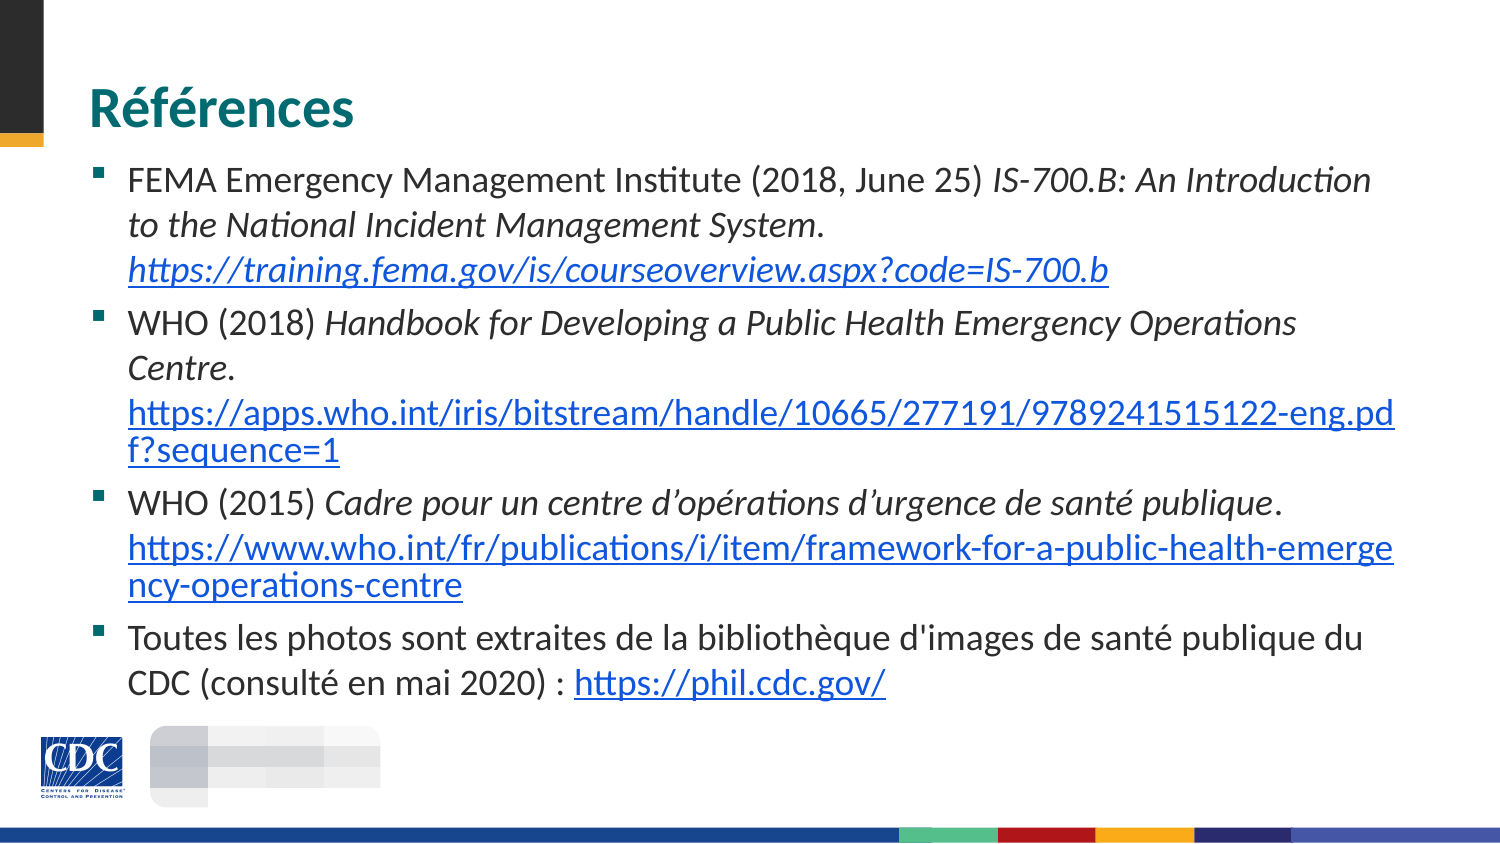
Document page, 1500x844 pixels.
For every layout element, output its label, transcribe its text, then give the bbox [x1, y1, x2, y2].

list FEMA Emergency Management Institute (2018, June 25) IS-700.B: An Introduction to the National Incident Management System. https://training.fema.gov/is/courseoverview.aspx?code=IS-700.b WHO (2018) Handbook for Developing a Public Health Emergency Operations Centre. https://apps.who.int/iris/bitstream/handle/10665/277191/9789241515122-eng.pdf?sequence=1 WHO (2015) Cadre pour un centre d’opérations d’urgence de santé publique. https://www.who.int/fr/publications/i/item/framework-for-a-public-health-emergency-operations-centre Toutes les photos sont extraites de la bibliothèque d'images de santé publique du CDC (consulté en mai 2020) : https://phil.cdc.gov/ [75, 147, 1414, 696]
title Références [75, 33, 1425, 147]
picture [41, 737, 125, 798]
